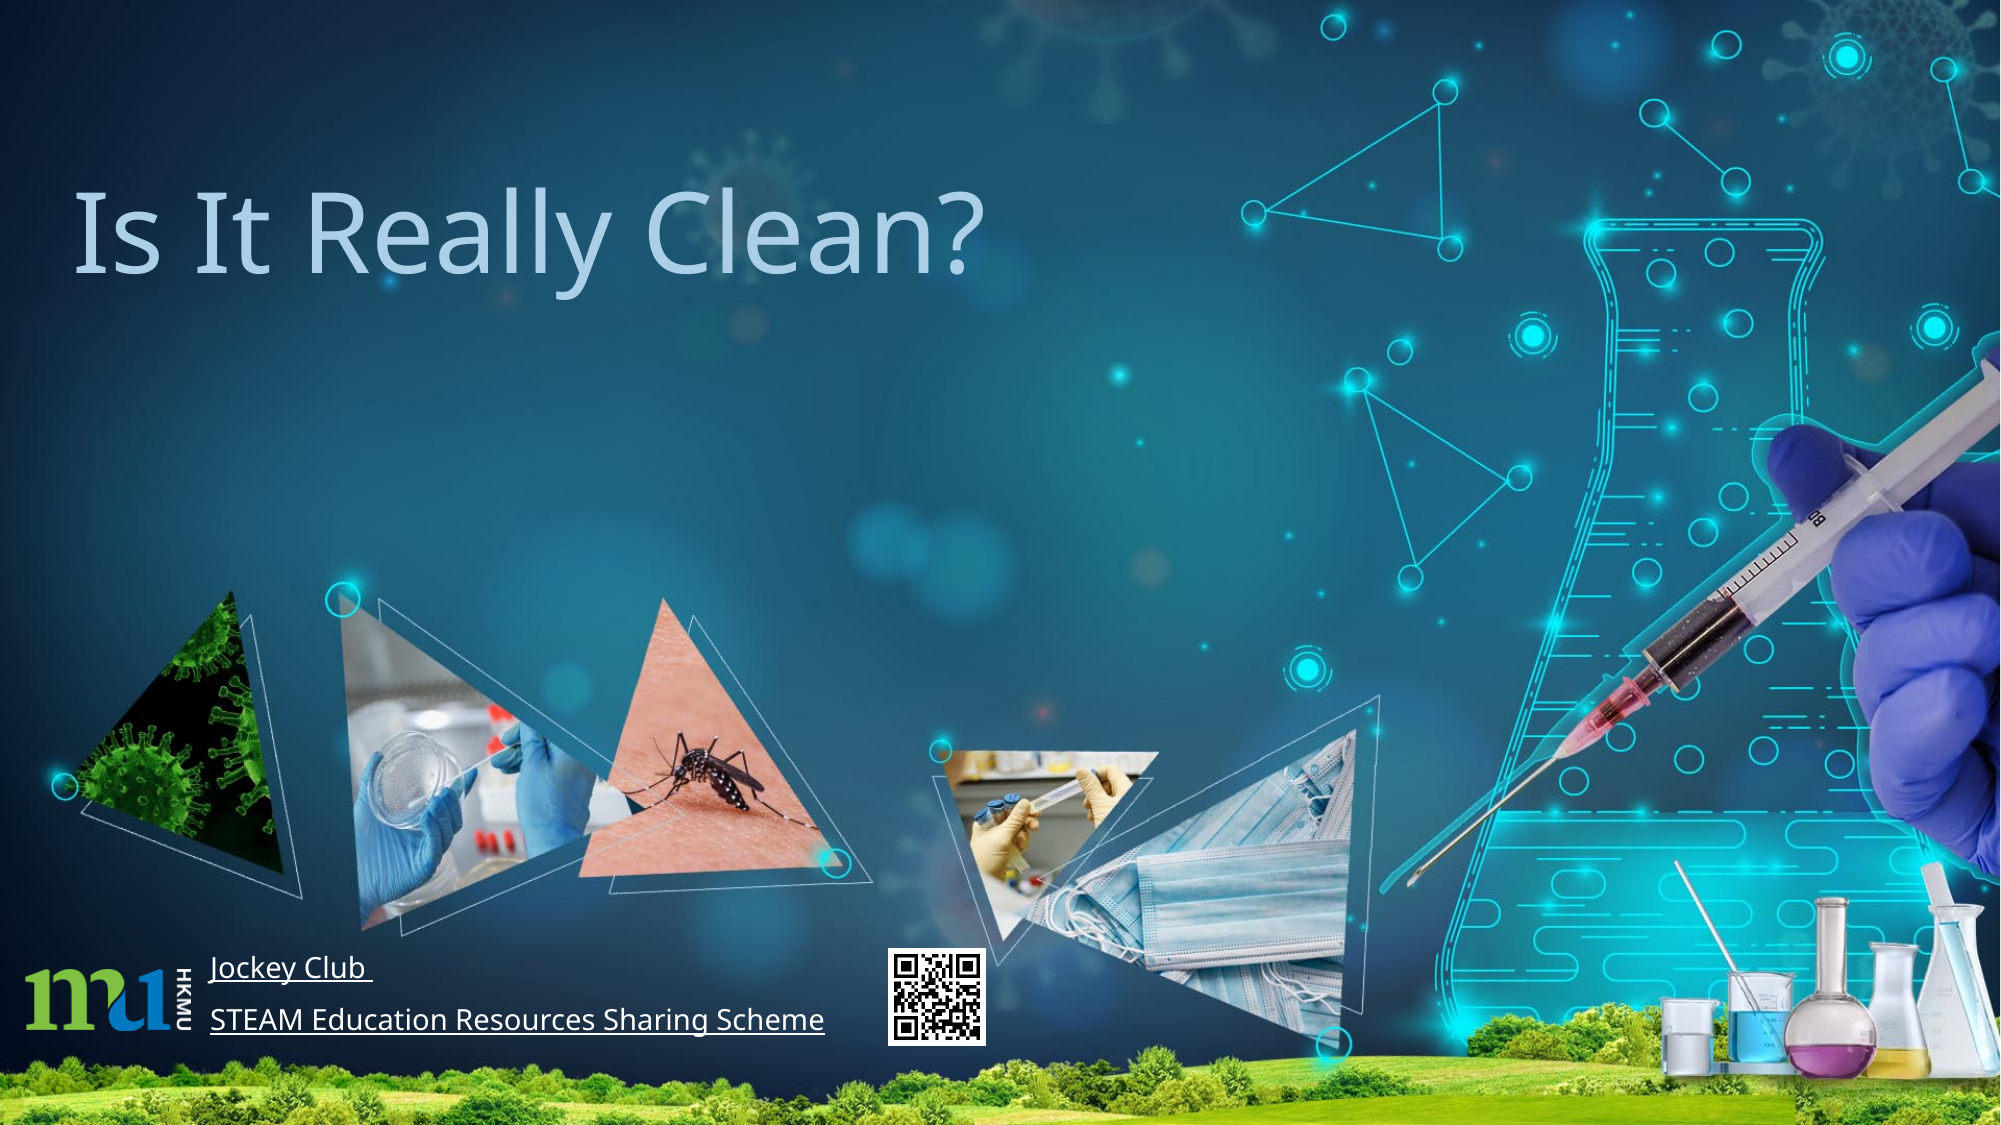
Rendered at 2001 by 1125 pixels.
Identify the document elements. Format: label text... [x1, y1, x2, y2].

text_box [257, 825, 1111, 902]
text_box Jockey Club STEAM Education Resources Sharing Scheme [190, 937, 926, 1053]
picture [0, 0, 2001, 1125]
text_box Is It Really Clean? [57, 153, 1064, 303]
